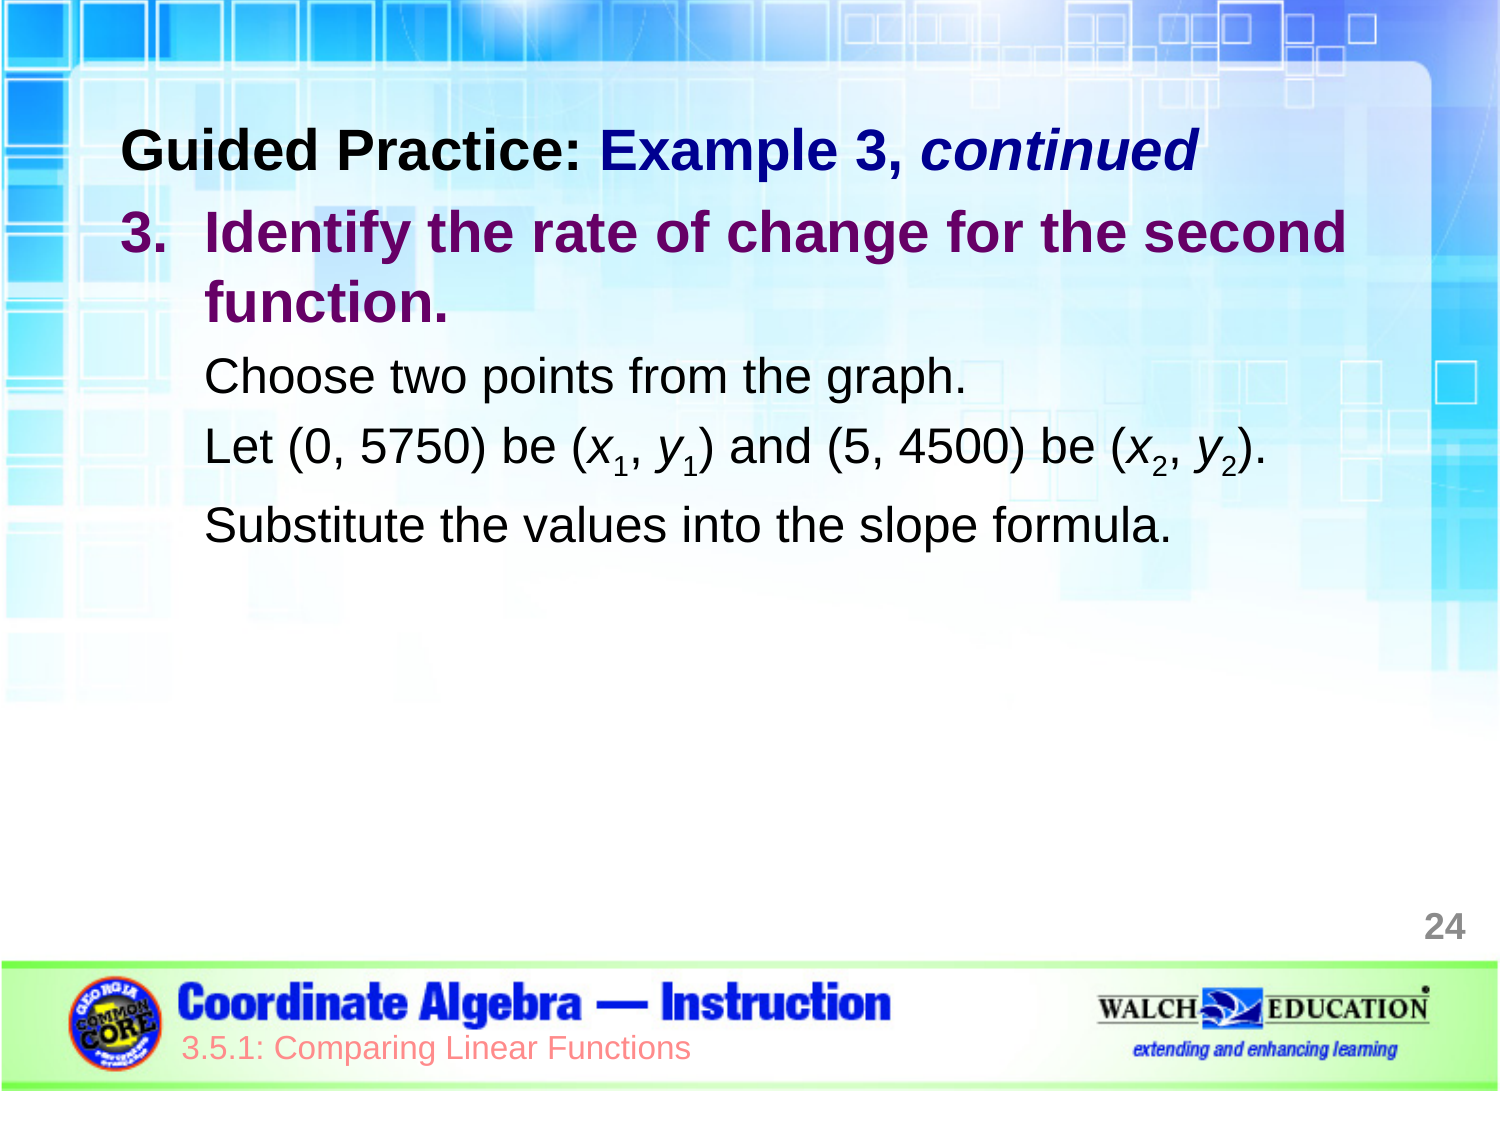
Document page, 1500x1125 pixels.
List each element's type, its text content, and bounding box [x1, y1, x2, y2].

subtitle Guided Practice: Example 3, continued Identify the rate of change for the second function. Choose two points from the graph. Let (0, 5750) be (x1, y1) and (5, 4500) be (x2, y2). Substitute the values into the slope formula. [105, 105, 1394, 925]
footer 3.5.1: Comparing Linear Functions [166, 1024, 1080, 1069]
picture [1, 0, 1500, 1091]
slide_number 24 [1361, 901, 1481, 949]
